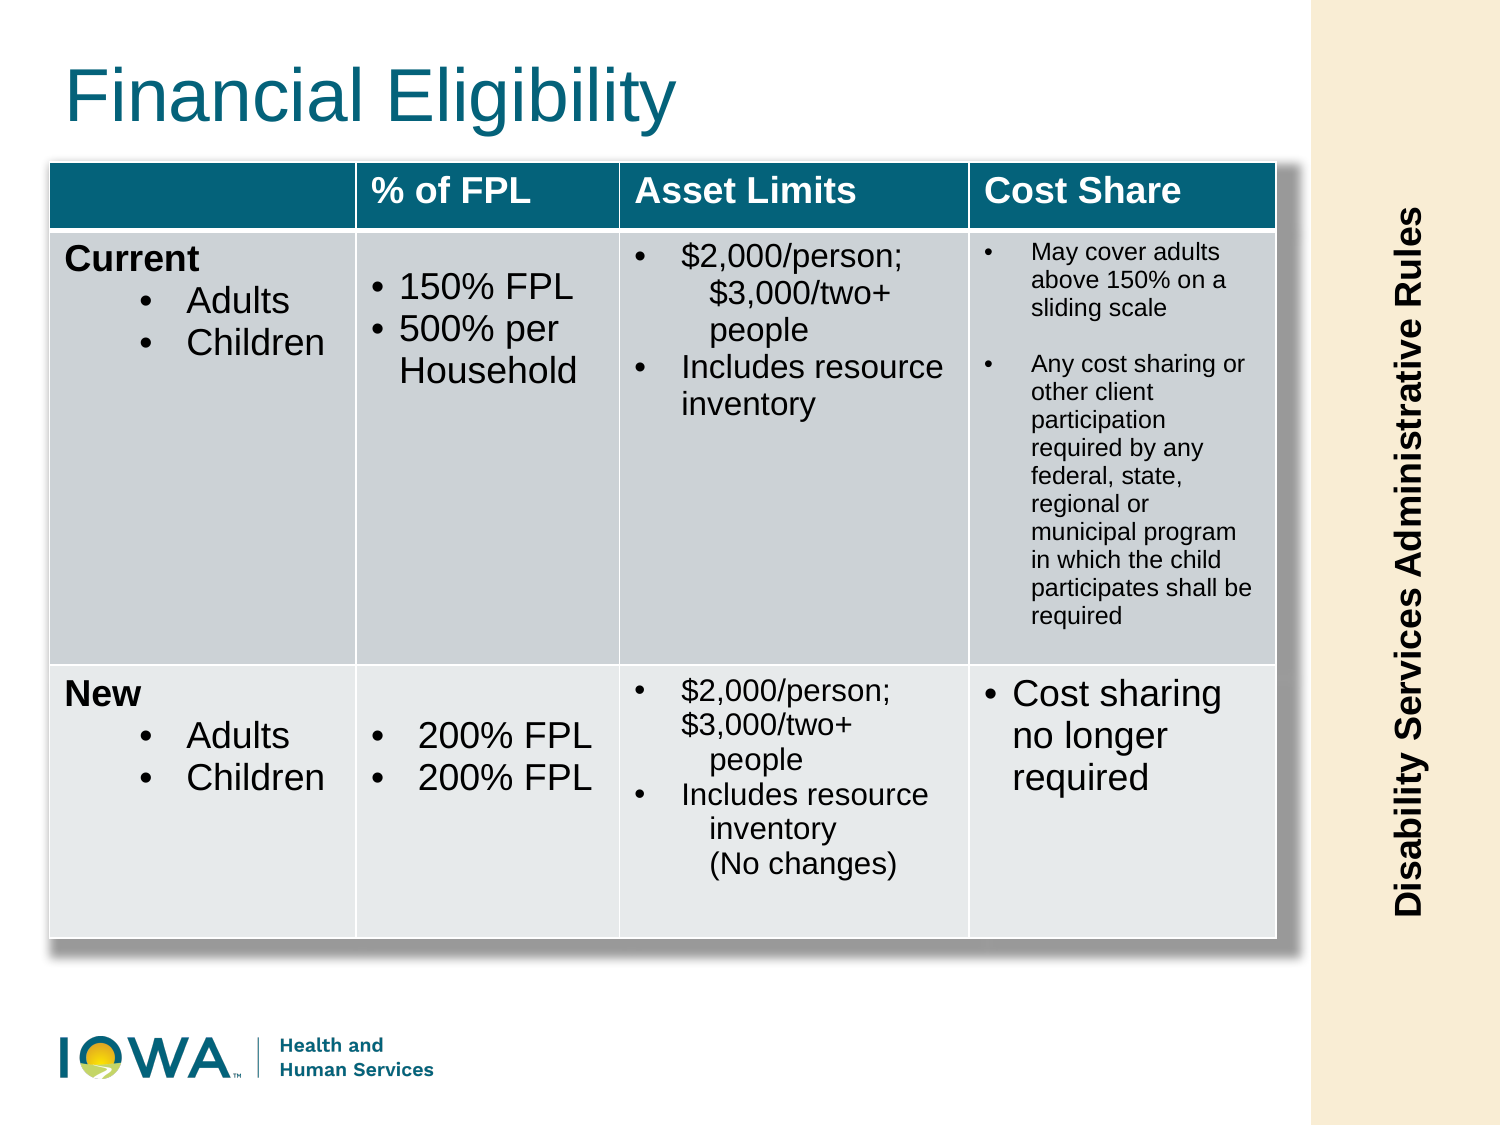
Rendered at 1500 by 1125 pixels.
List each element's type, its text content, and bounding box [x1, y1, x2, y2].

text_box Disability Services Administrative Rules [1311, 0, 1500, 1125]
table_header Cost Share [970, 163, 1275, 228]
table_cell May cover adults above 150% on a sliding scale Any cost sharing or other client participation required by any federal, state, regional or municipal program in which the child participates shall be required [970, 233, 1275, 664]
table_header % of FPL [357, 163, 619, 228]
table_cell New Adults Children [50, 666, 355, 937]
table_cell Current Adults Children [50, 233, 355, 664]
table_header Asset Limits [620, 163, 968, 228]
table_cell Cost sharing no longer required [970, 666, 1275, 937]
picture [60, 1036, 434, 1079]
table_cell $2,000/person; $3,000/two+ people Includes resource inventory (No changes) [620, 666, 968, 937]
table_cell 150% FPL 500% per Household [357, 233, 619, 664]
table_cell $2,000/person; $3,000/two+ people Includes resource inventory [620, 233, 968, 664]
table_cell 200% FPL 200% FPL [357, 666, 619, 937]
table_header [50, 163, 355, 228]
title Financial Eligibility [49, 49, 1311, 136]
